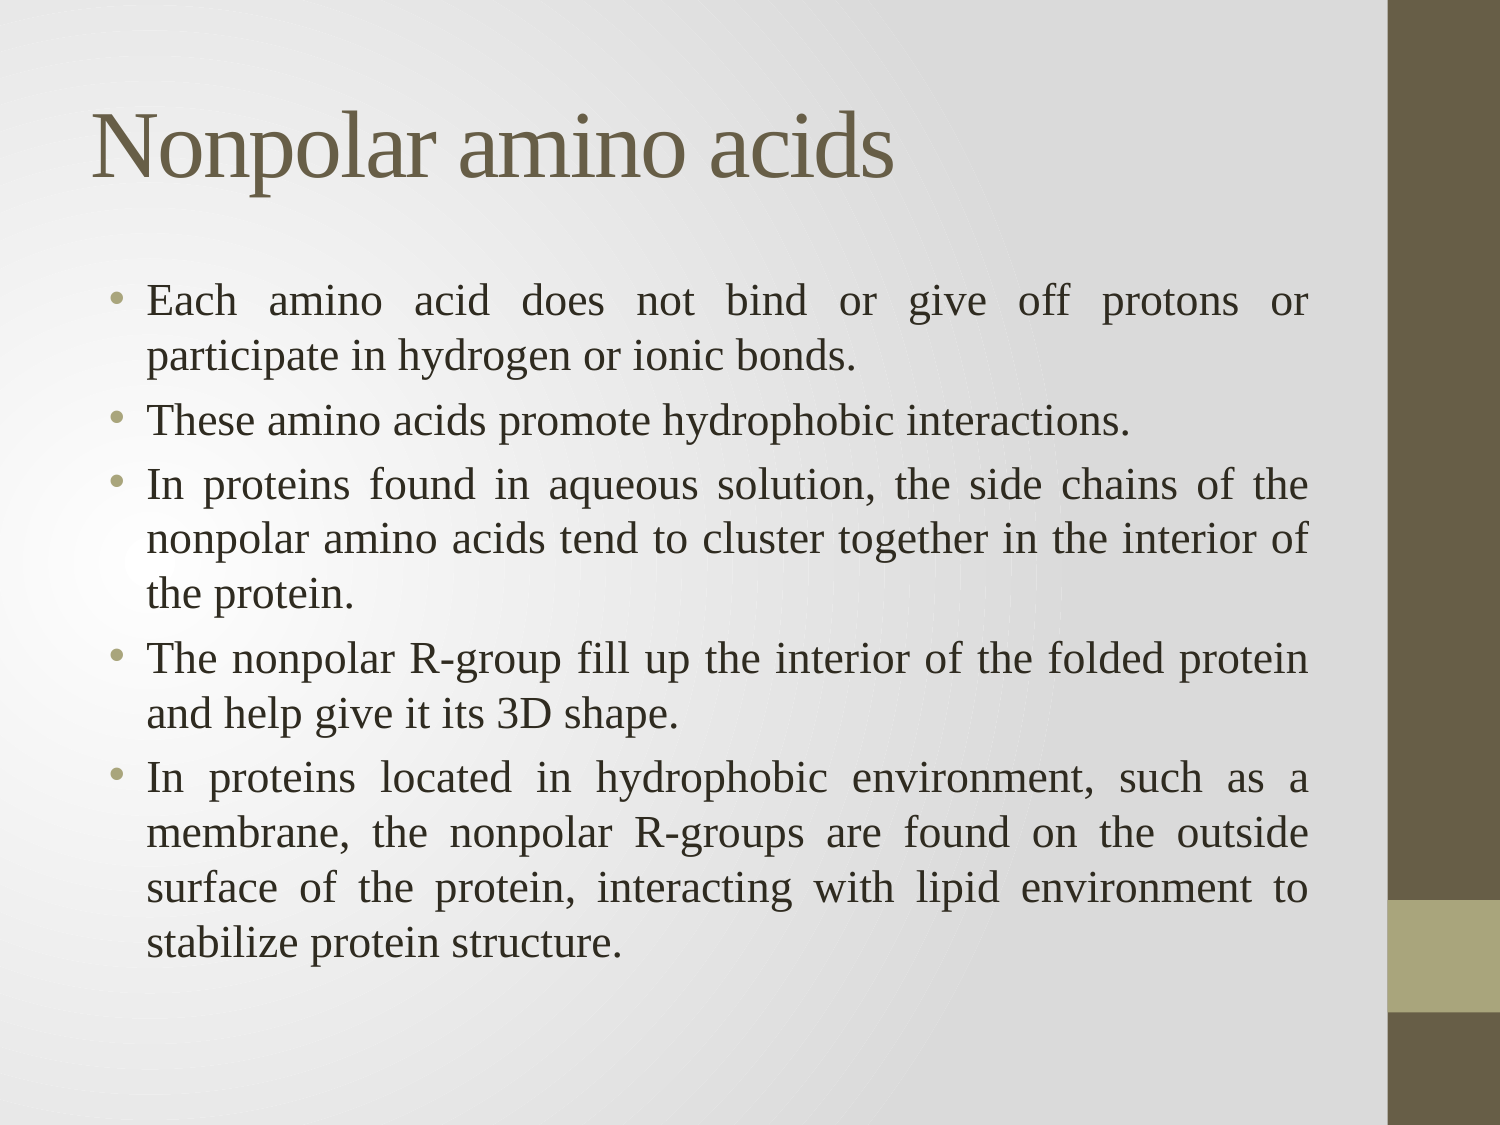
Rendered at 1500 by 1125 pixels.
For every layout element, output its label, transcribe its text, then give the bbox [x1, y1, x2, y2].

title Nonpolar amino acids [75, 45, 1325, 233]
list Each amino acid does not bind or give off protons or participate in hydrogen or ionic bonds. These amino acids promote hydrophobic interactions. In proteins found in aqueous solution, the side chains of the nonpolar amino acids tend to cluster together in the interior of the protein. The nonpolar R-group fill up the interior of the folded protein and help give it its 3D shape. In proteins located in hydrophobic environment, such as a membrane, the nonpolar R-groups are found on the outside surface of the protein, interacting with lipid environment to stabilize protein structure. [75, 262, 1325, 1050]
